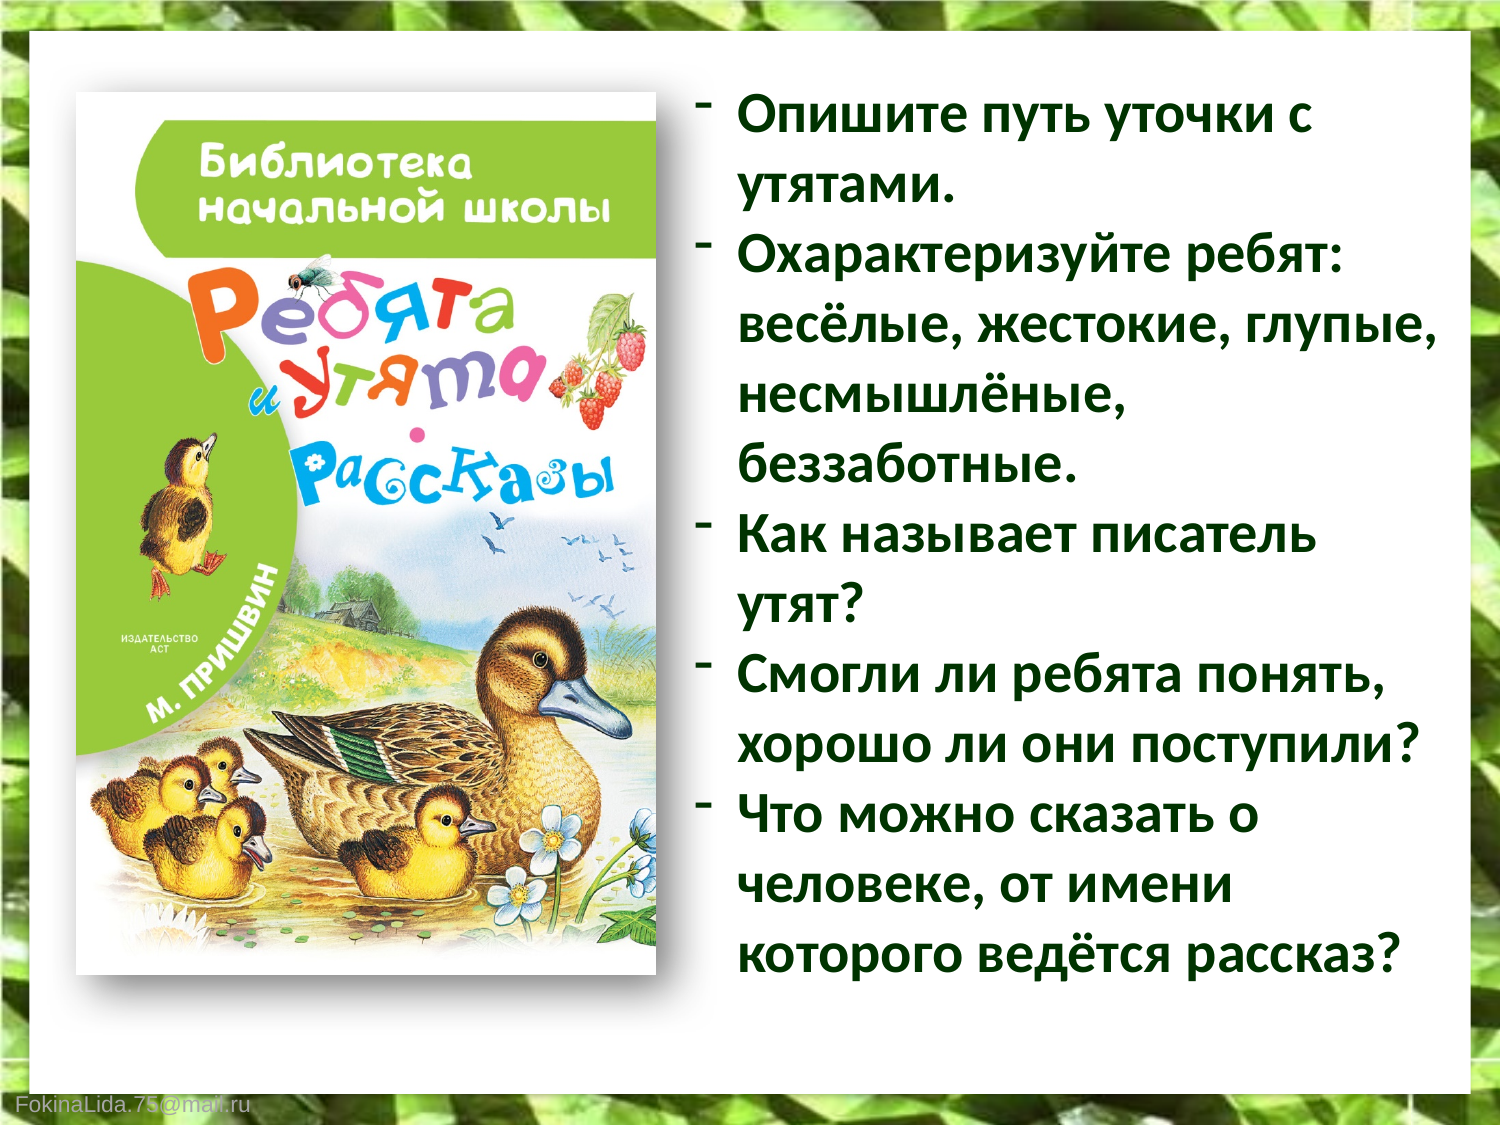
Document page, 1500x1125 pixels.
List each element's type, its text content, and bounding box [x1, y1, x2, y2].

text_box Опишите путь уточки с утятами. Охарактеризуйте ребят: весёлые, жестокие, глупые, несмышлёные, беззаботные. Как называет писатель утят? Смогли ли ребята понять, хорошо ли они поступили? Что можно сказать о человеке, от имени которого ведётся рассказ? [678, 66, 1459, 992]
picture [0, 0, 1500, 1125]
